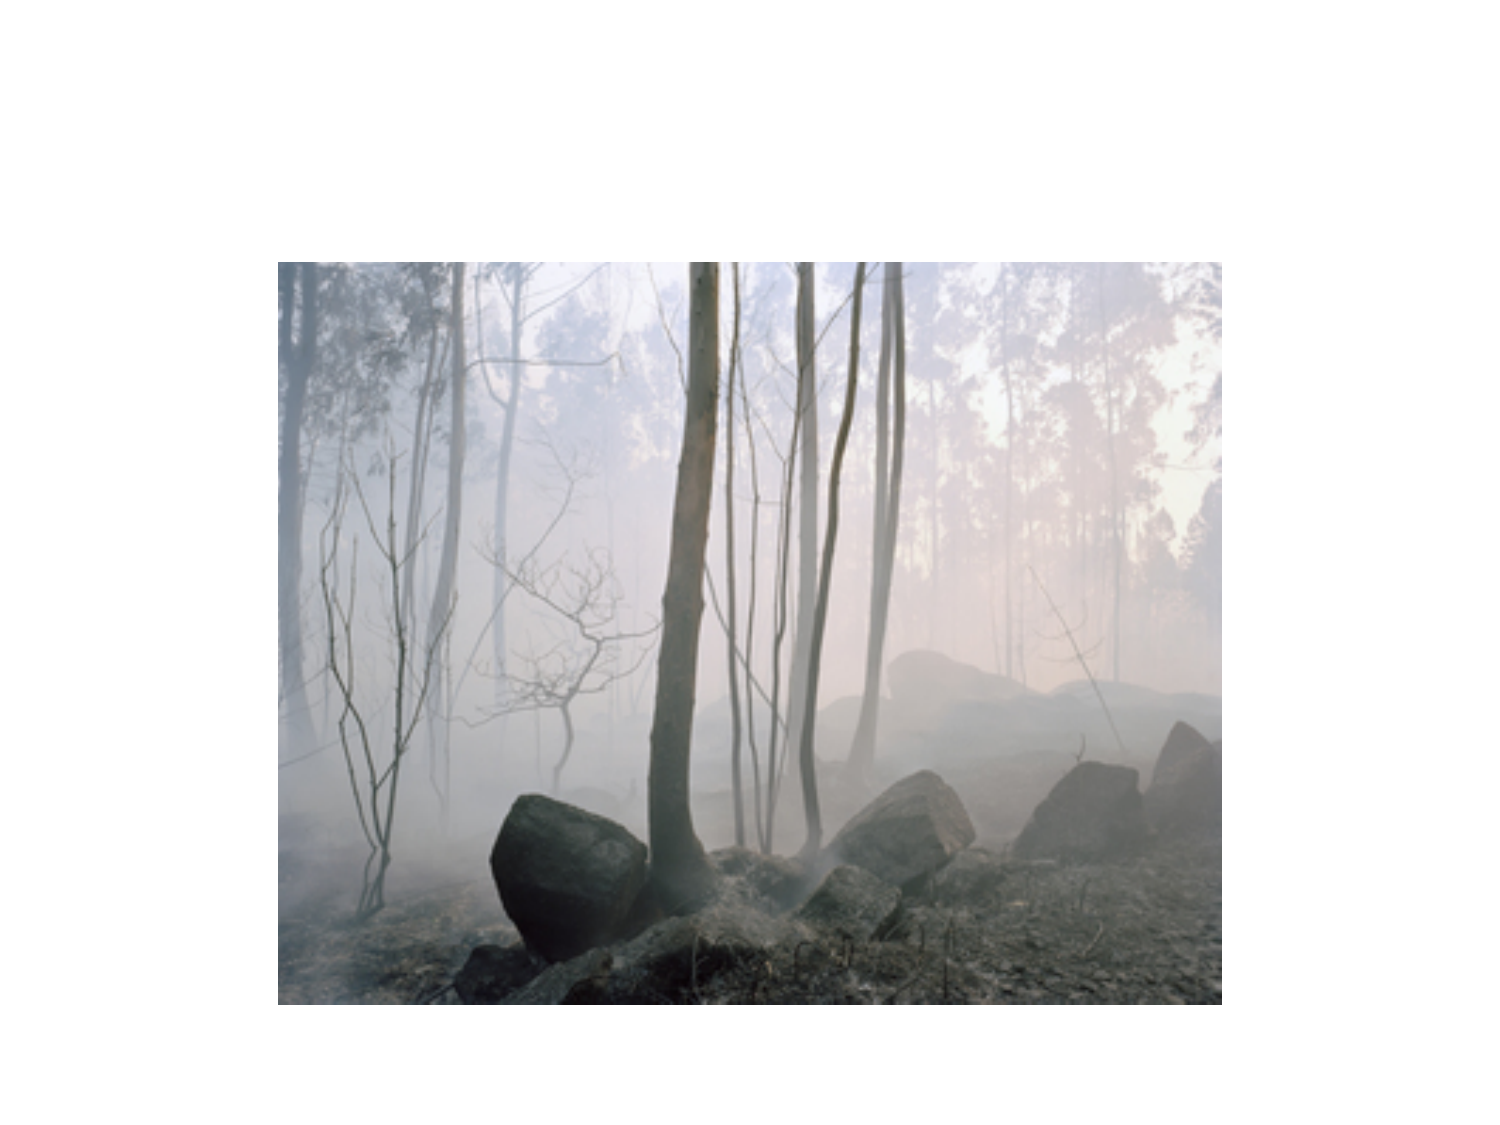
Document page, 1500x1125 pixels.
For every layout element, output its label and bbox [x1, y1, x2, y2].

list [74, 262, 1426, 1006]
